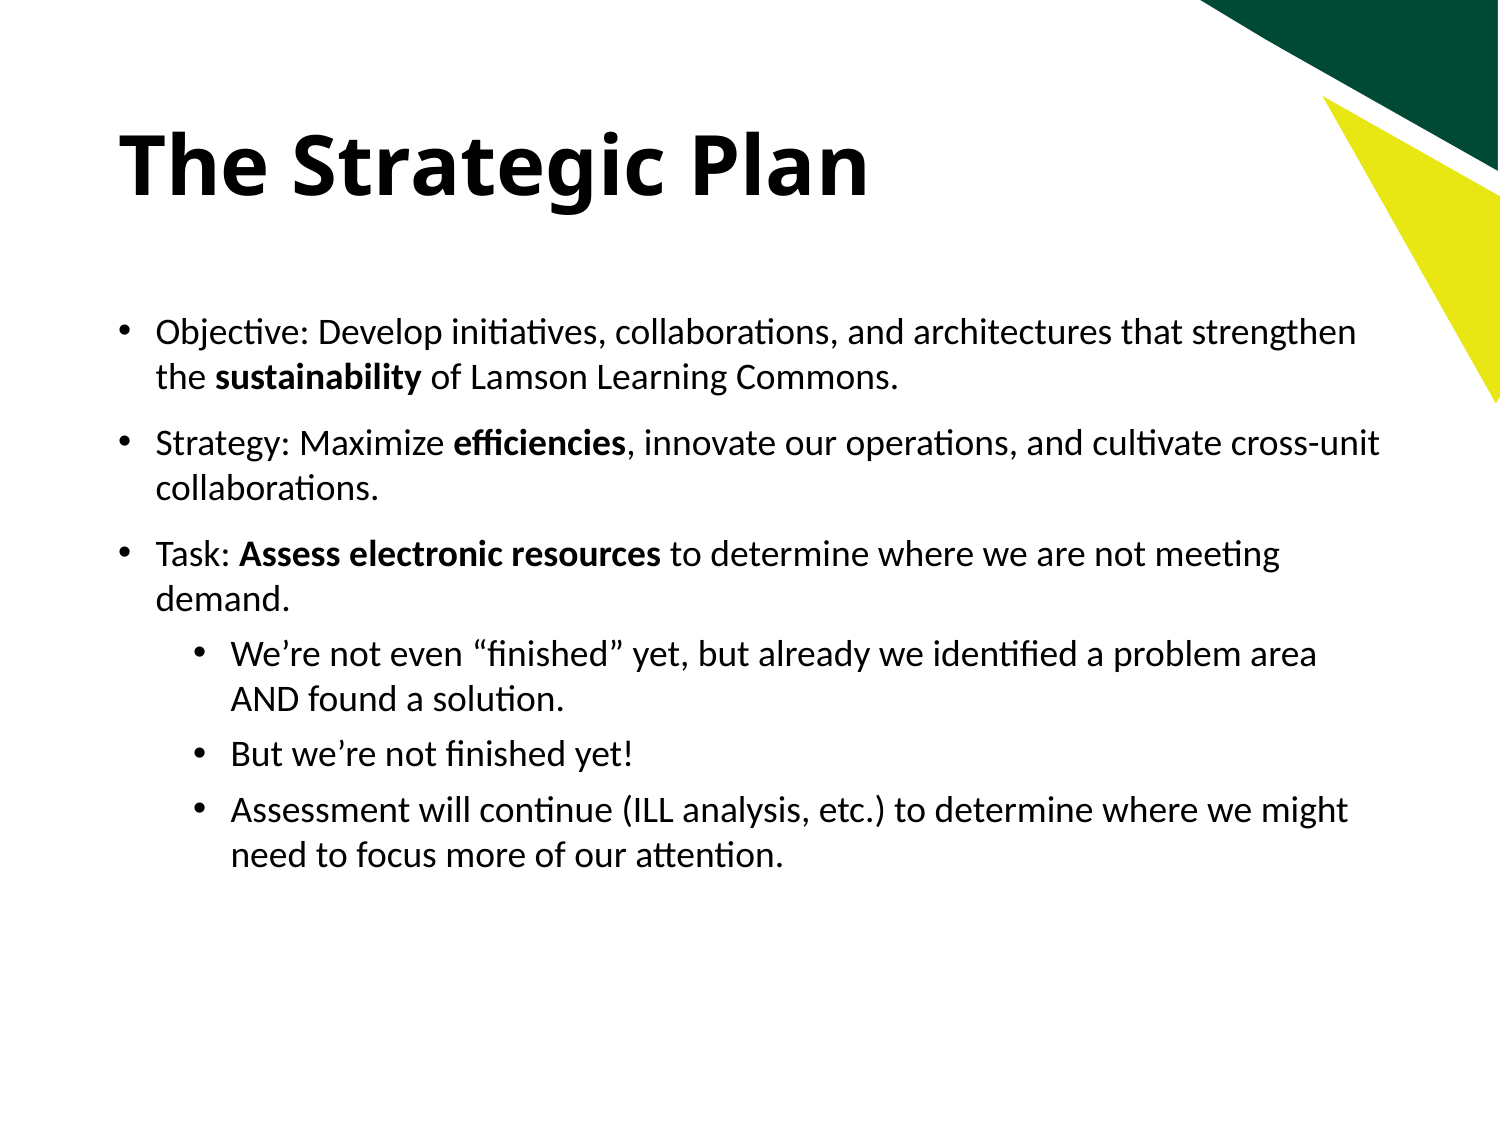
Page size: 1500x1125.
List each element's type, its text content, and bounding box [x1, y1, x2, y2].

list Objective: Develop initiatives, collaborations, and architectures that strengthen the sustainability of Lamson Learning Commons. Strategy: Maximize efficiencies, innovate our operations, and cultivate cross-unit collaborations. Task: Assess electronic resources to determine where we are not meeting demand. We’re not even “finished” yet, but already we identified a problem area AND found a solution. But we’re not finished yet! Assessment will continue (ILL analysis, etc.) to determine where we might need to focus more of our attention. [103, 299, 1397, 900]
title The Strategic Plan [103, 59, 1397, 278]
